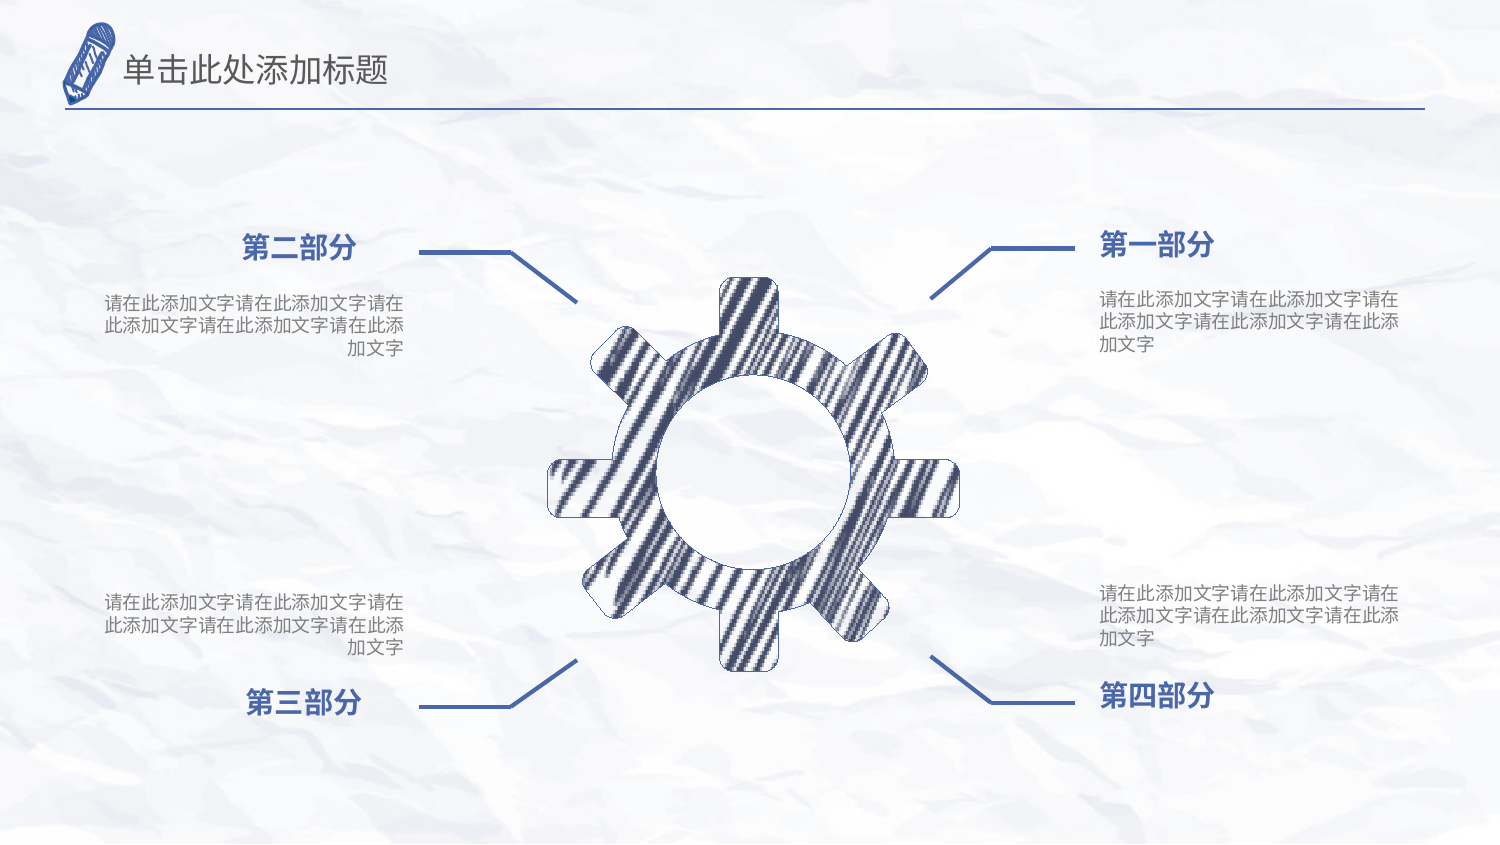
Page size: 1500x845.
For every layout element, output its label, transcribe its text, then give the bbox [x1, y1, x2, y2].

text_box 请在此添加文字请在此添加文字请在此添加文字请在此添加文字请在此添加文字 [79, 285, 416, 387]
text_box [930, 248, 1076, 300]
text_box [547, 277, 960, 672]
text_box 第三部分 [234, 687, 424, 725]
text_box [418, 659, 578, 707]
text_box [418, 252, 578, 304]
text_box 请在此添加文字请在此添加文字请在此添加文字请在此添加文字请在此添加文字 [1087, 575, 1424, 677]
text_box 请在此添加文字请在此添加文字请在此添加文字请在此添加文字请在此添加文字 [1087, 281, 1424, 384]
text_box 第四部分 [1087, 677, 1278, 718]
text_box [930, 655, 1076, 704]
text_box 请在此添加文字请在此添加文字请在此添加文字请在此添加文字请在此添加文字 [79, 585, 416, 687]
text_box 第二部分 [229, 223, 419, 271]
text_box 第一部分 [1087, 220, 1278, 267]
